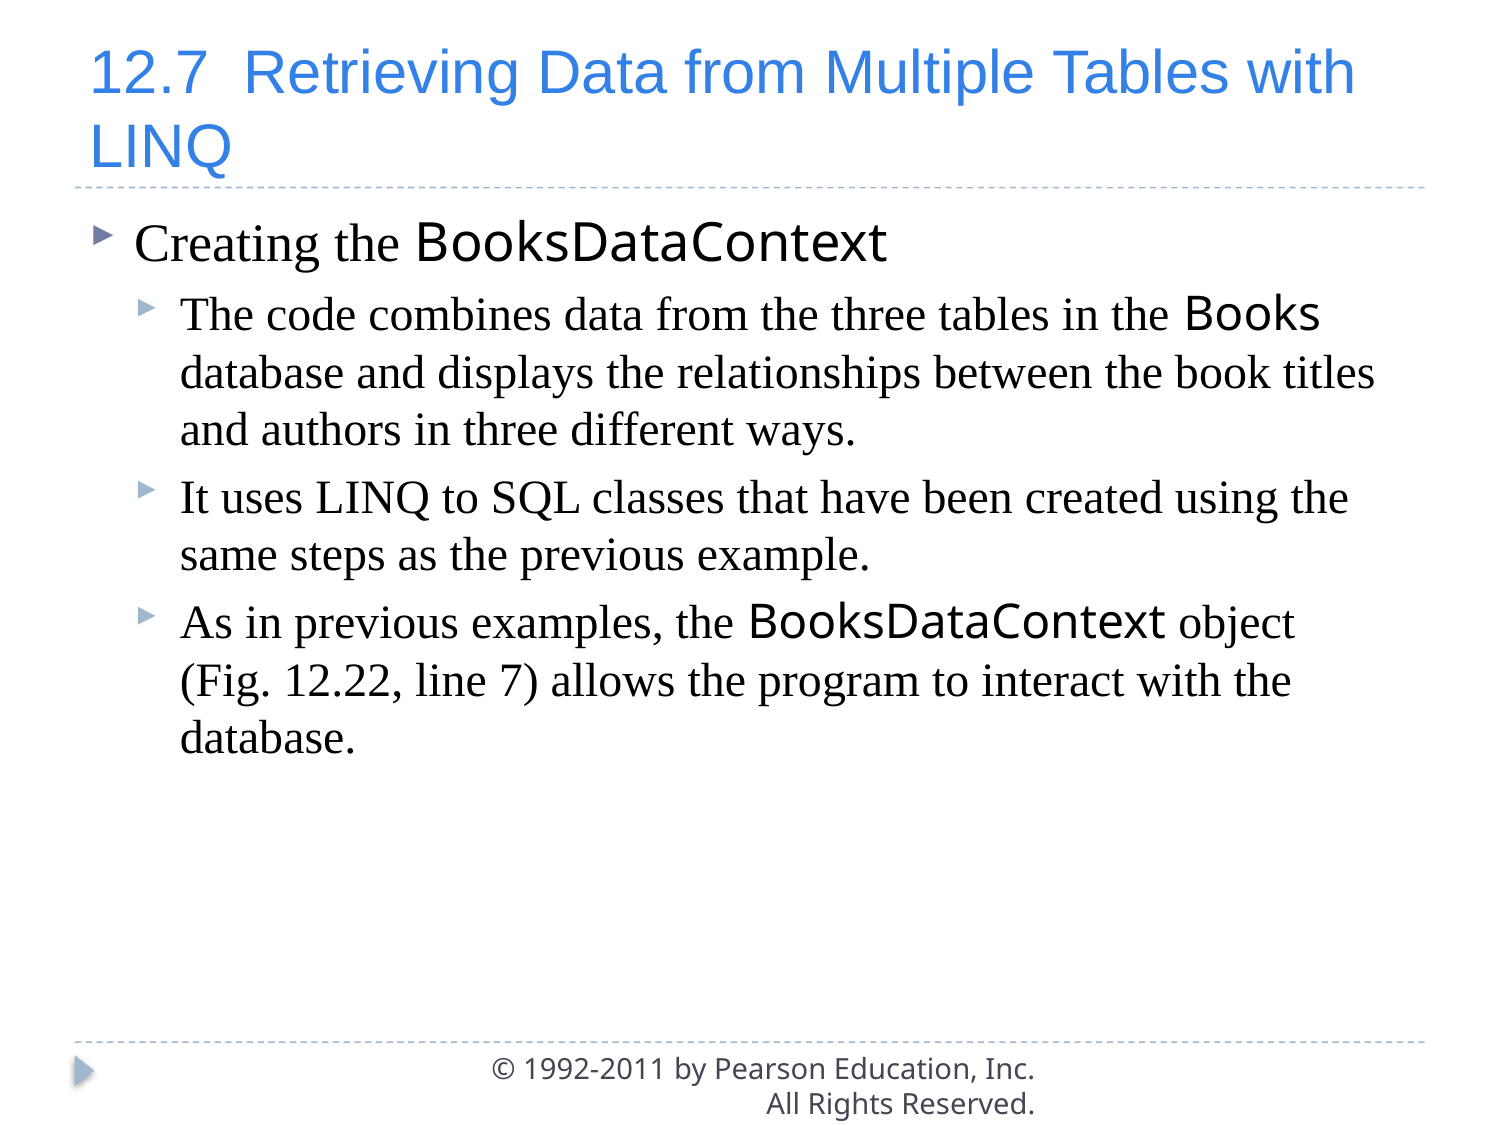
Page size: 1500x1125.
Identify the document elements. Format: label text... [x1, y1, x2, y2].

title 12.7 Retrieving Data from Multiple Tables with LINQ [75, 24, 1425, 188]
footer © 1992-2011 by Pearson Education, Inc. All Rights Reserved. [475, 1042, 1051, 1103]
list Creating the BooksDataContext The code combines data from the three tables in the Books database and displays the relationships between the book titles and authors in three different ways. It uses LINQ to SQL classes that have been created using the same steps as the previous example. As in previous examples, the BooksDataContext object (Fig. 12.22, line 7) allows the program to interact with the database. [75, 200, 1425, 1006]
